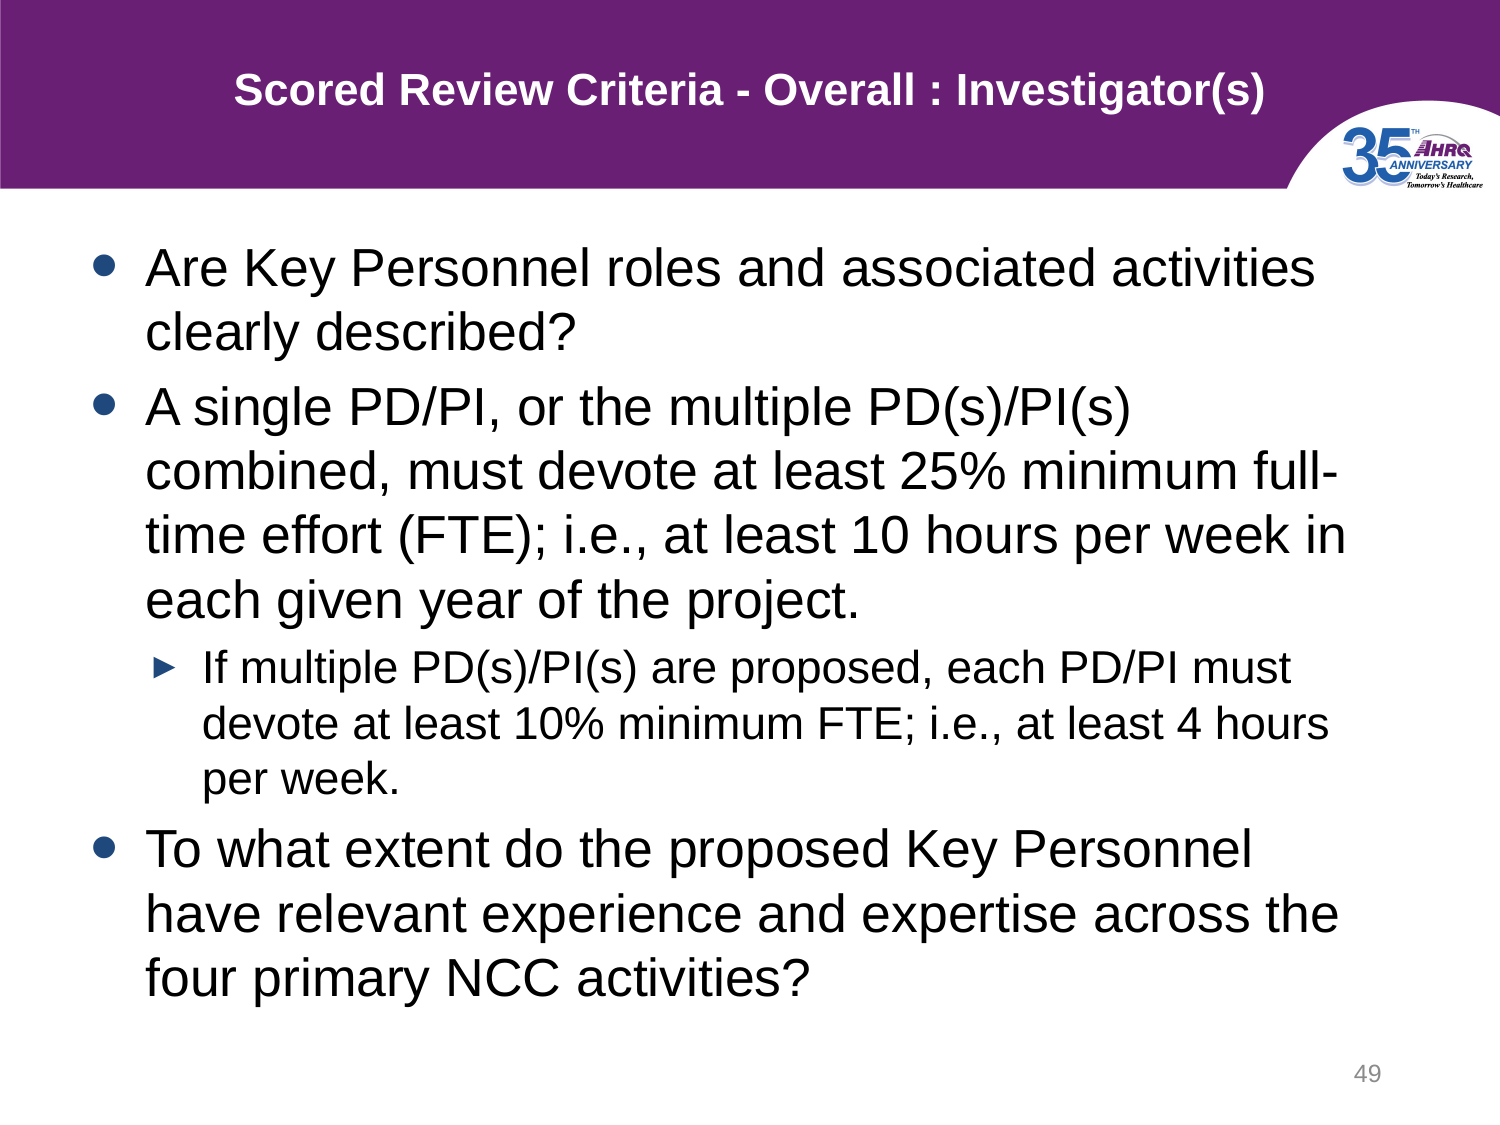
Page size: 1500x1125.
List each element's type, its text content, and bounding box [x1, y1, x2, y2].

title Scored Review Criteria - Overall : Investigator(s) [206, 36, 1294, 138]
slide_number 49 [1059, 1042, 1397, 1103]
picture [0, 0, 1500, 1125]
list Are Key Personnel roles and associated activities clearly described? A single PD/PI, or the multiple PD(s)/PI(s) combined, must devote at least 25% minimum full-time effort (FTE); i.e., at least 10 hours per week in each given year of the project. If multiple PD(s)/PI(s) are proposed, each PD/PI must devote at least 10% minimum FTE; i.e., at least 4 hours per week. To what extent do the proposed Key Personnel have relevant experience and expertise across the four primary NCC activities? [75, 225, 1397, 1019]
